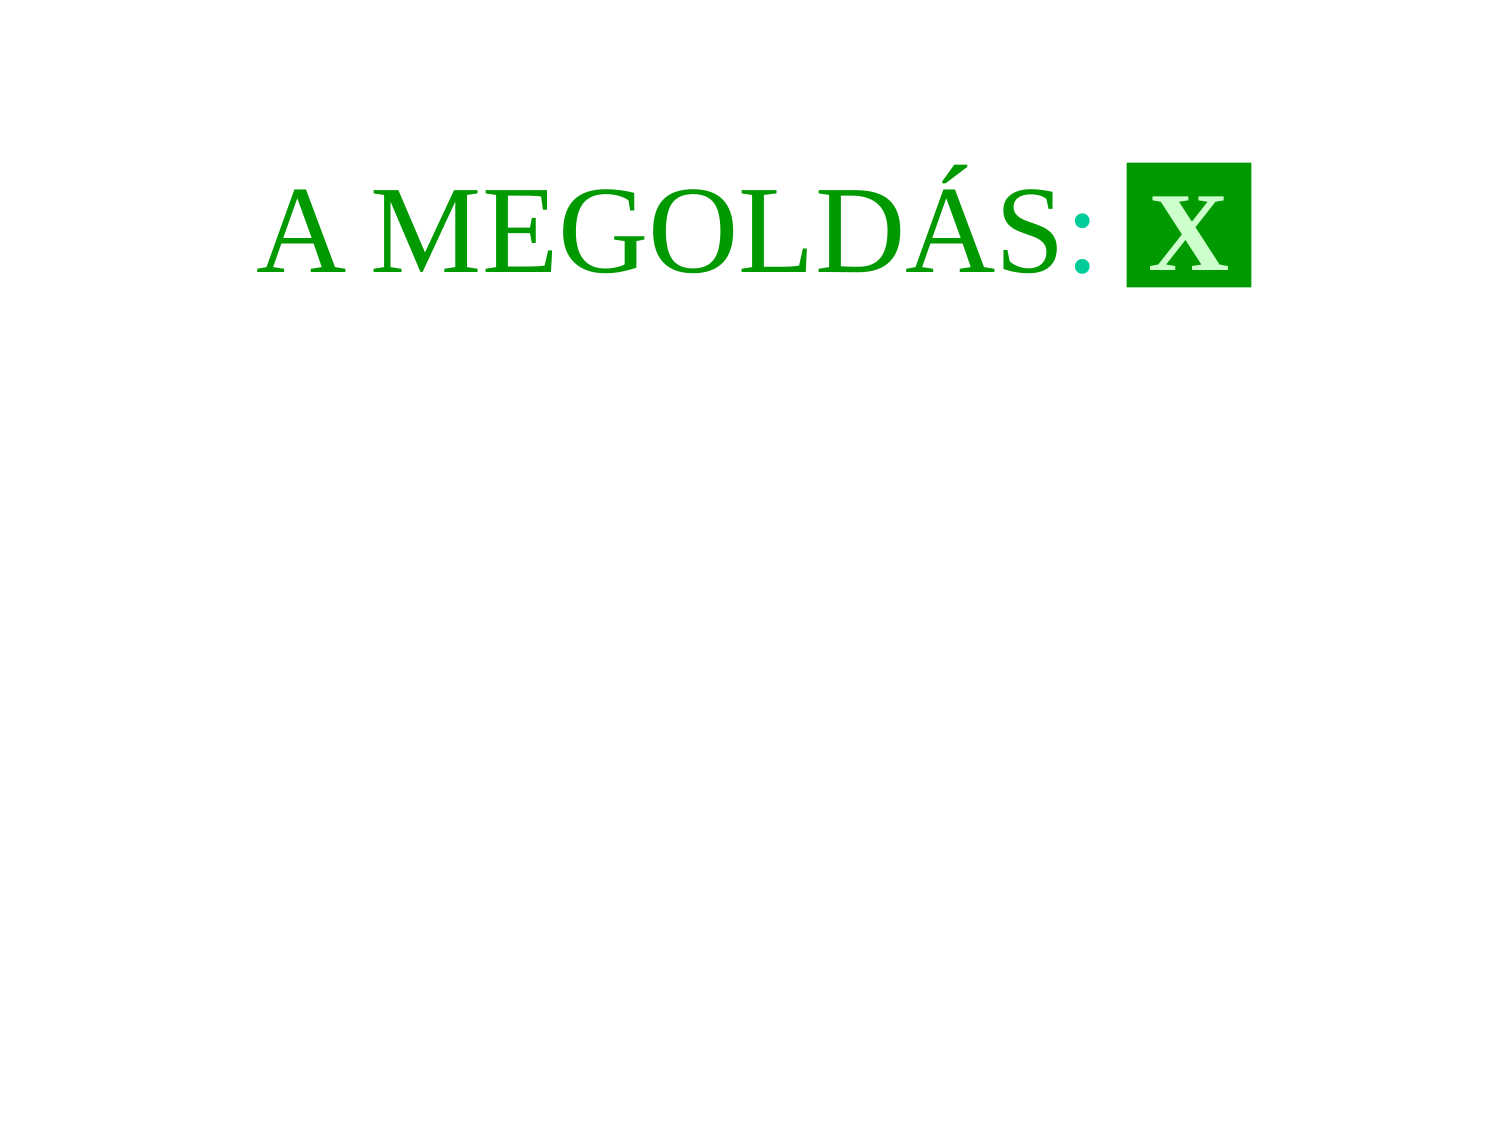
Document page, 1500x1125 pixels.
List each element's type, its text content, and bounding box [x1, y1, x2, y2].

text_box A MEGOLDÁS: [241, 140, 1115, 305]
text_box X [1126, 162, 1252, 288]
